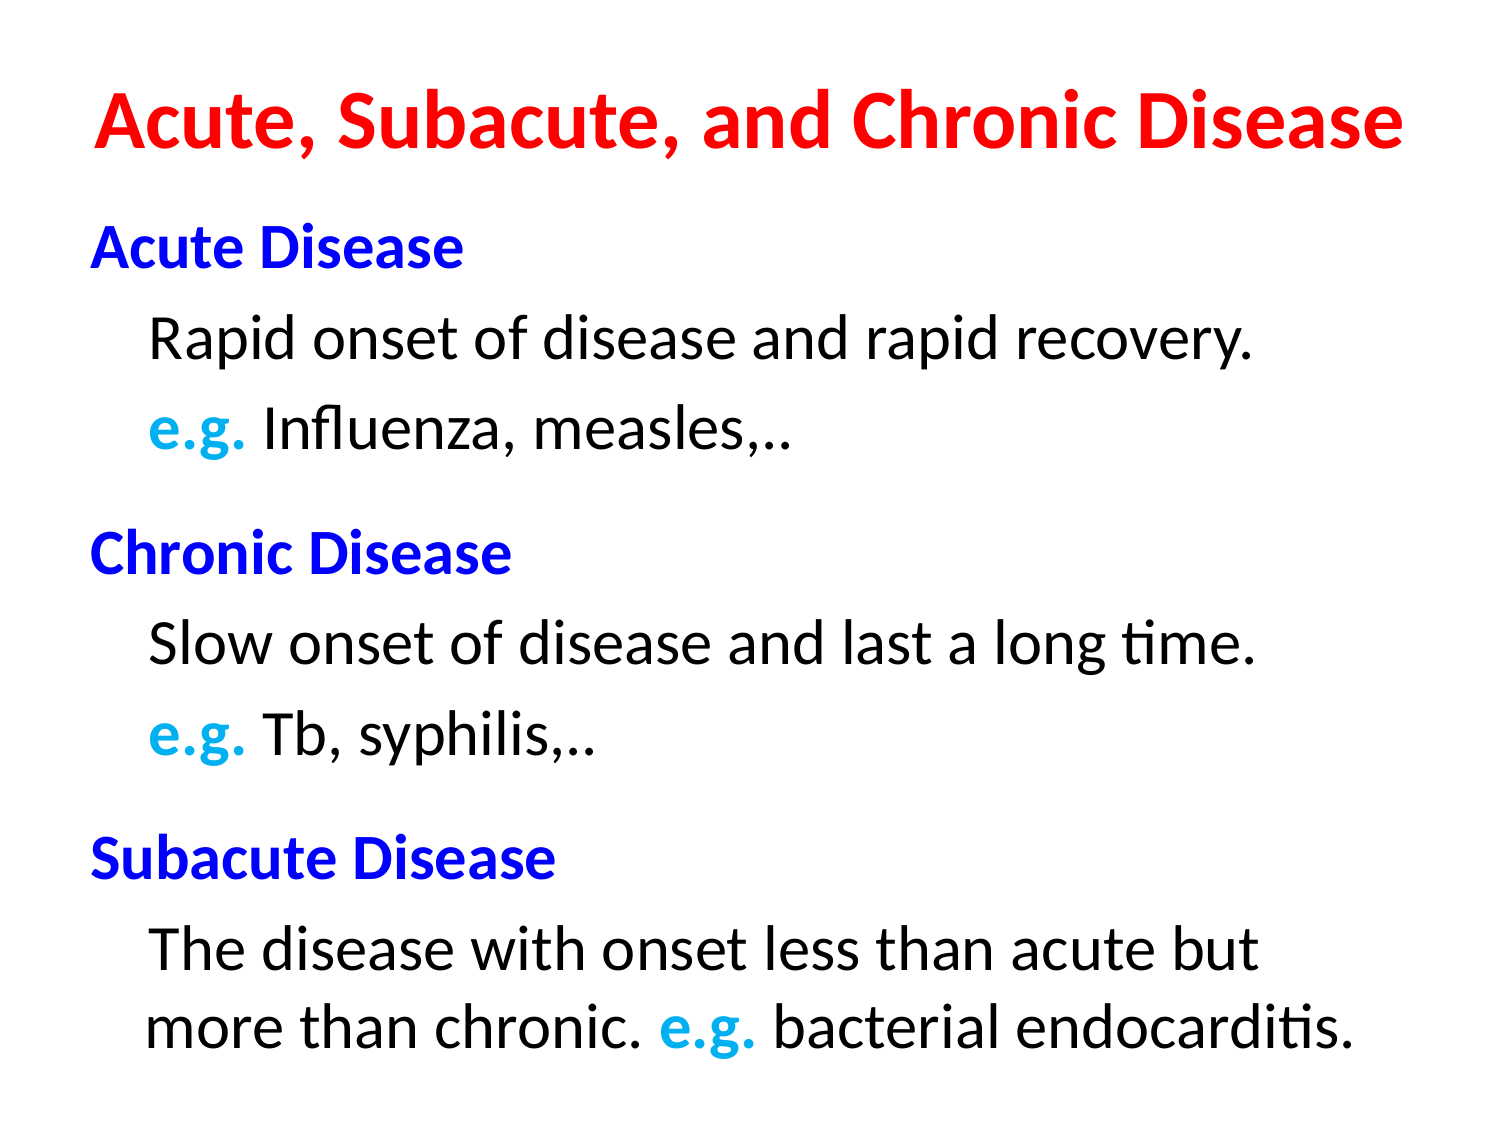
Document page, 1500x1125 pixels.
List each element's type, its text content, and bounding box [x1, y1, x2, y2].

list Acute Disease Rapid onset of disease and rapid recovery. e.g. Influenza, measles,.. Chronic Disease Slow onset of disease and last a long time. e.g. Tb, syphilis,.. Subacute Disease The disease with onset less than acute but more than chronic. e.g. bacterial endocarditis. [75, 196, 1425, 1071]
title Acute, Subacute, and Chronic Disease [75, 45, 1425, 185]
